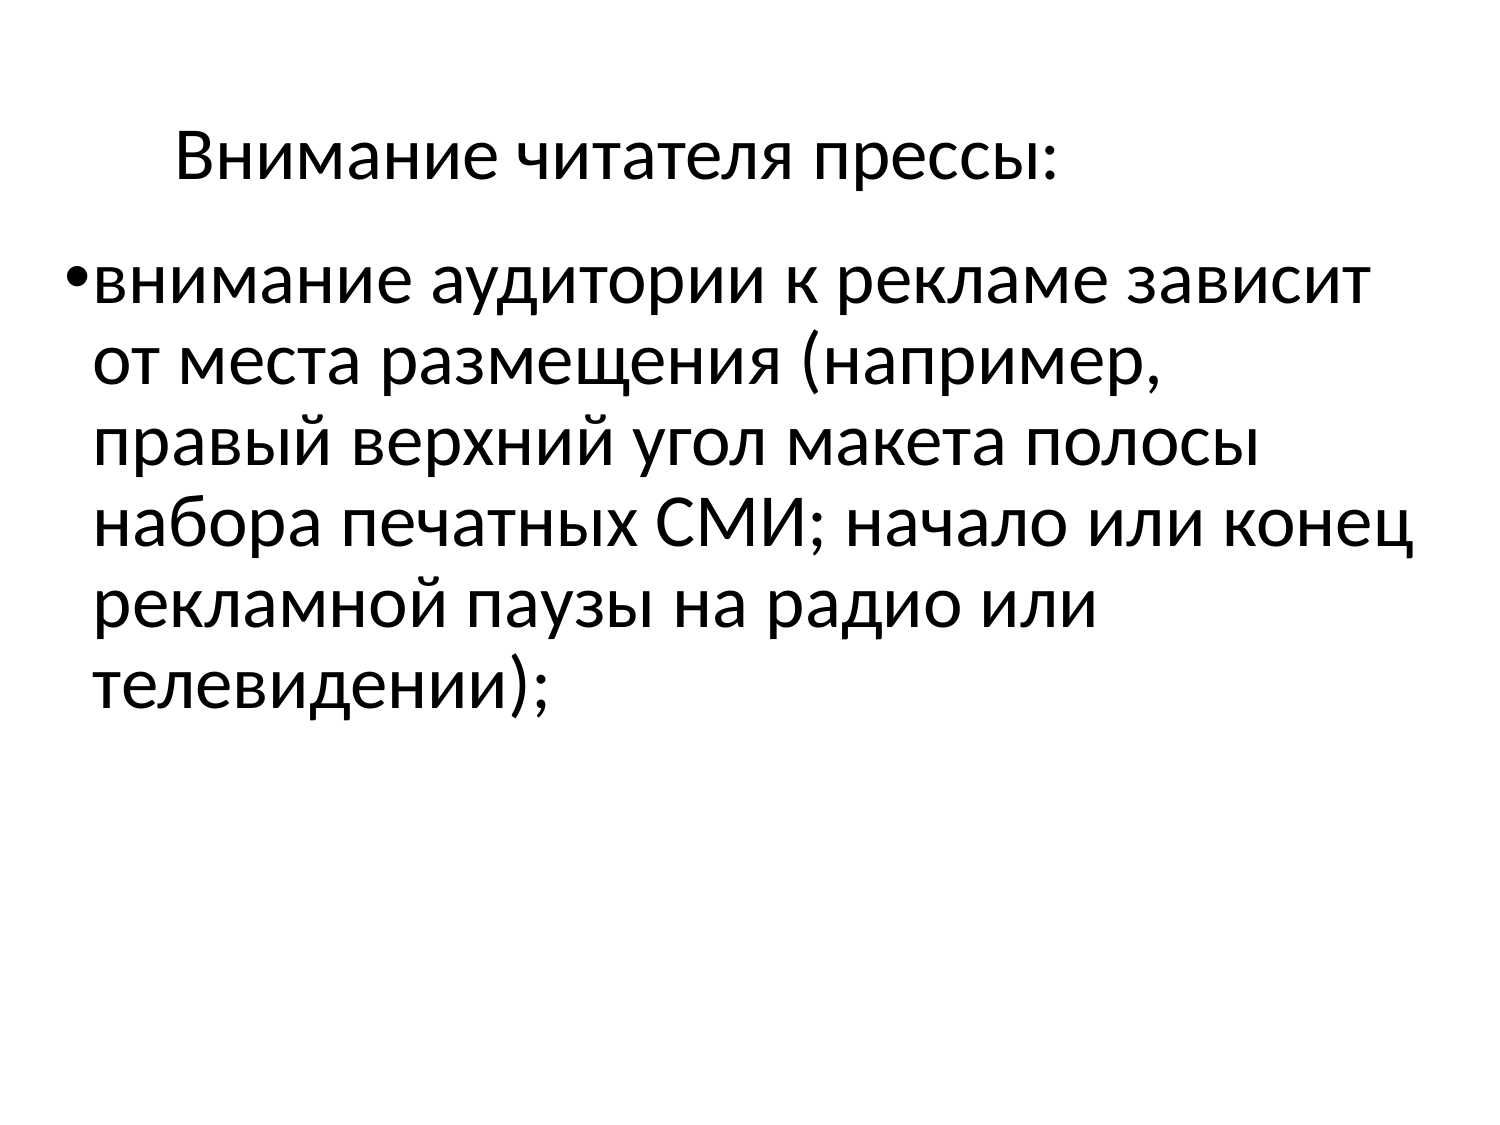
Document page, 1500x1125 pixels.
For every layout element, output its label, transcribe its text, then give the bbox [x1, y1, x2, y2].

list внимание аудитории к рекламе зависит от места размещения (например, правый верхний угол макета полосы набора печатных СМИ; начало или конец рекламной паузы на радио или телевидении); [49, 231, 1436, 1059]
title Внимание читателя прессы: [159, 78, 1400, 231]
